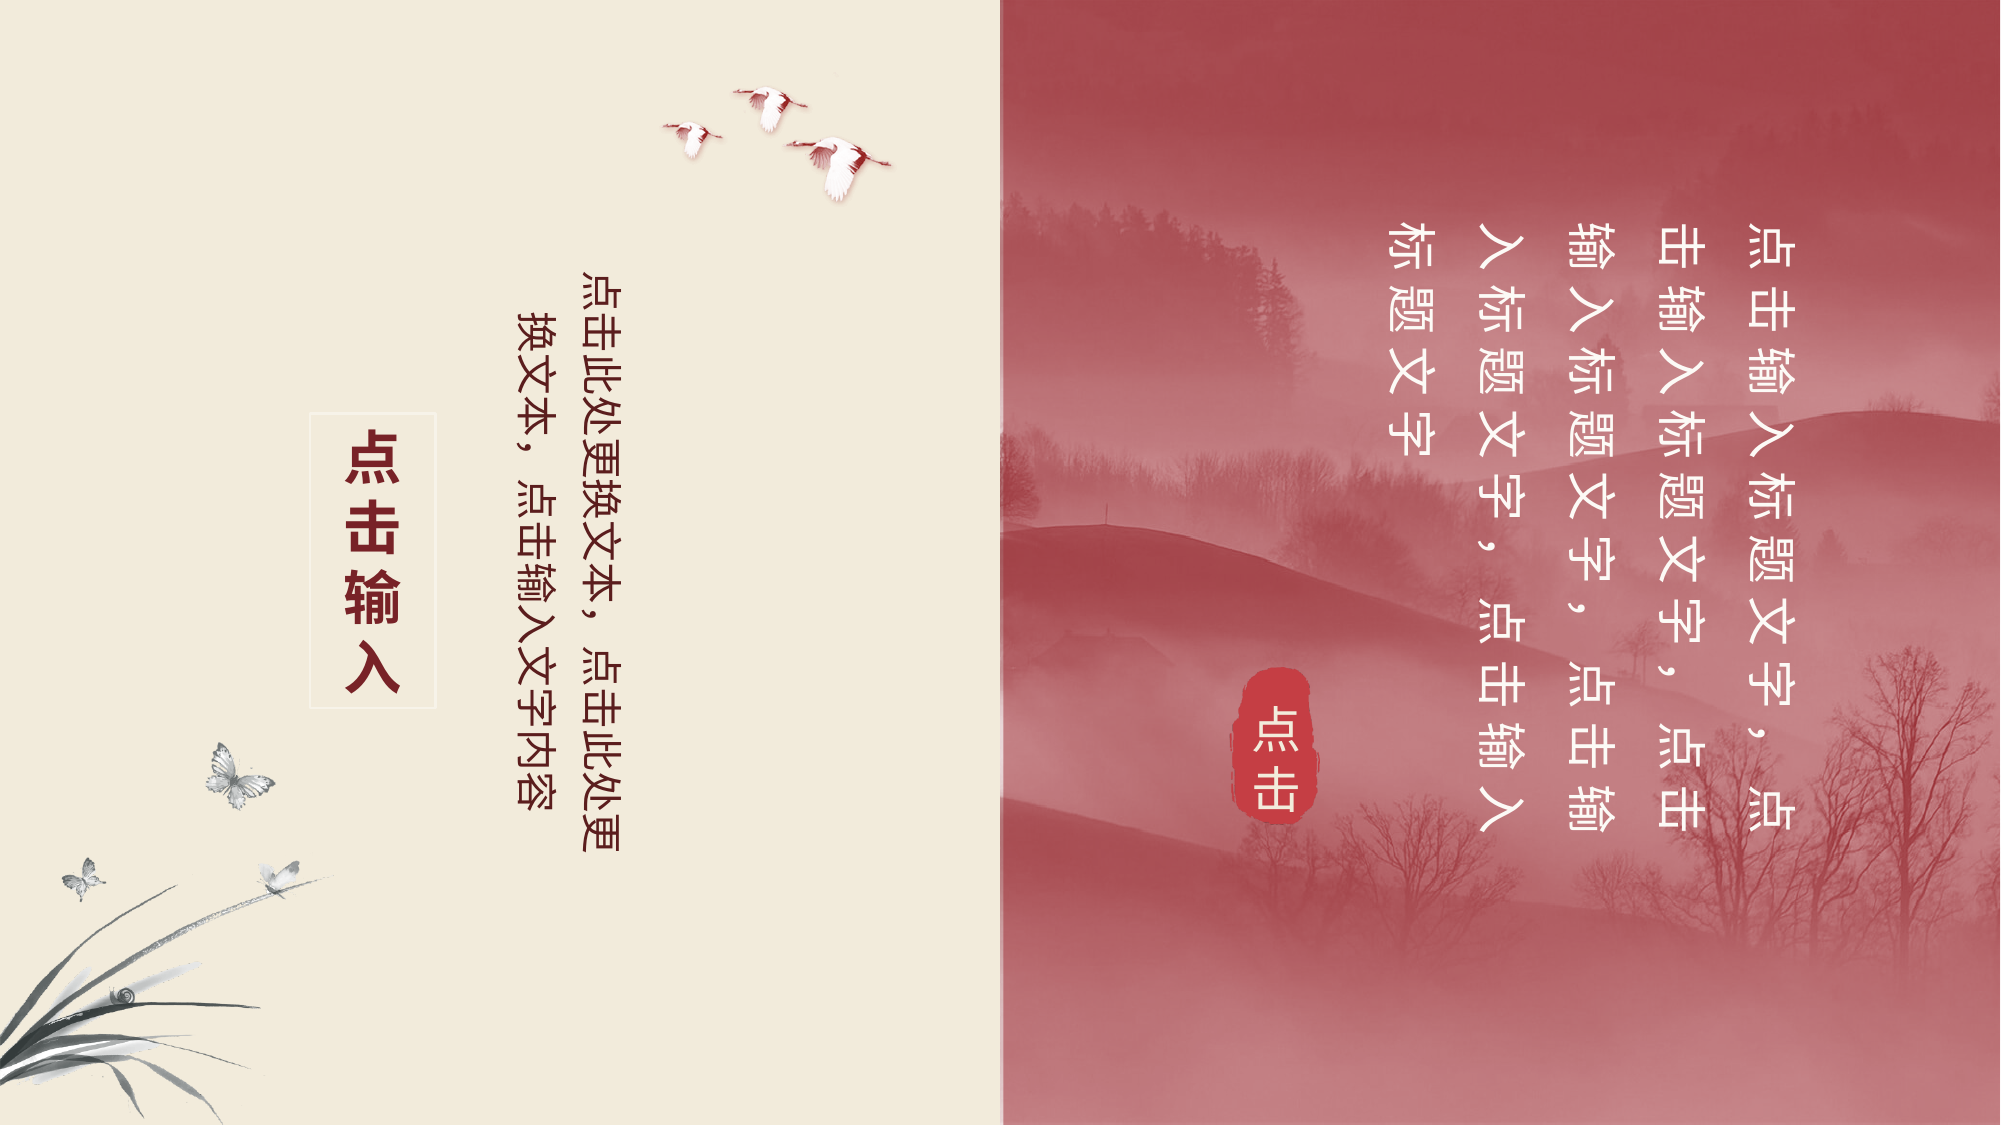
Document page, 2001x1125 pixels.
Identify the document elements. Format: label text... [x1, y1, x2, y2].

picture [1142, 625, 1410, 894]
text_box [0, 0, 1000, 1125]
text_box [309, 237, 651, 888]
text_box 点击输入标题文字，点击输入标题文字，点击输入标题文字，点击输入标题文字，点击输入标题文字 [1356, 207, 1841, 863]
text_box [1002, 0, 2000, 1125]
